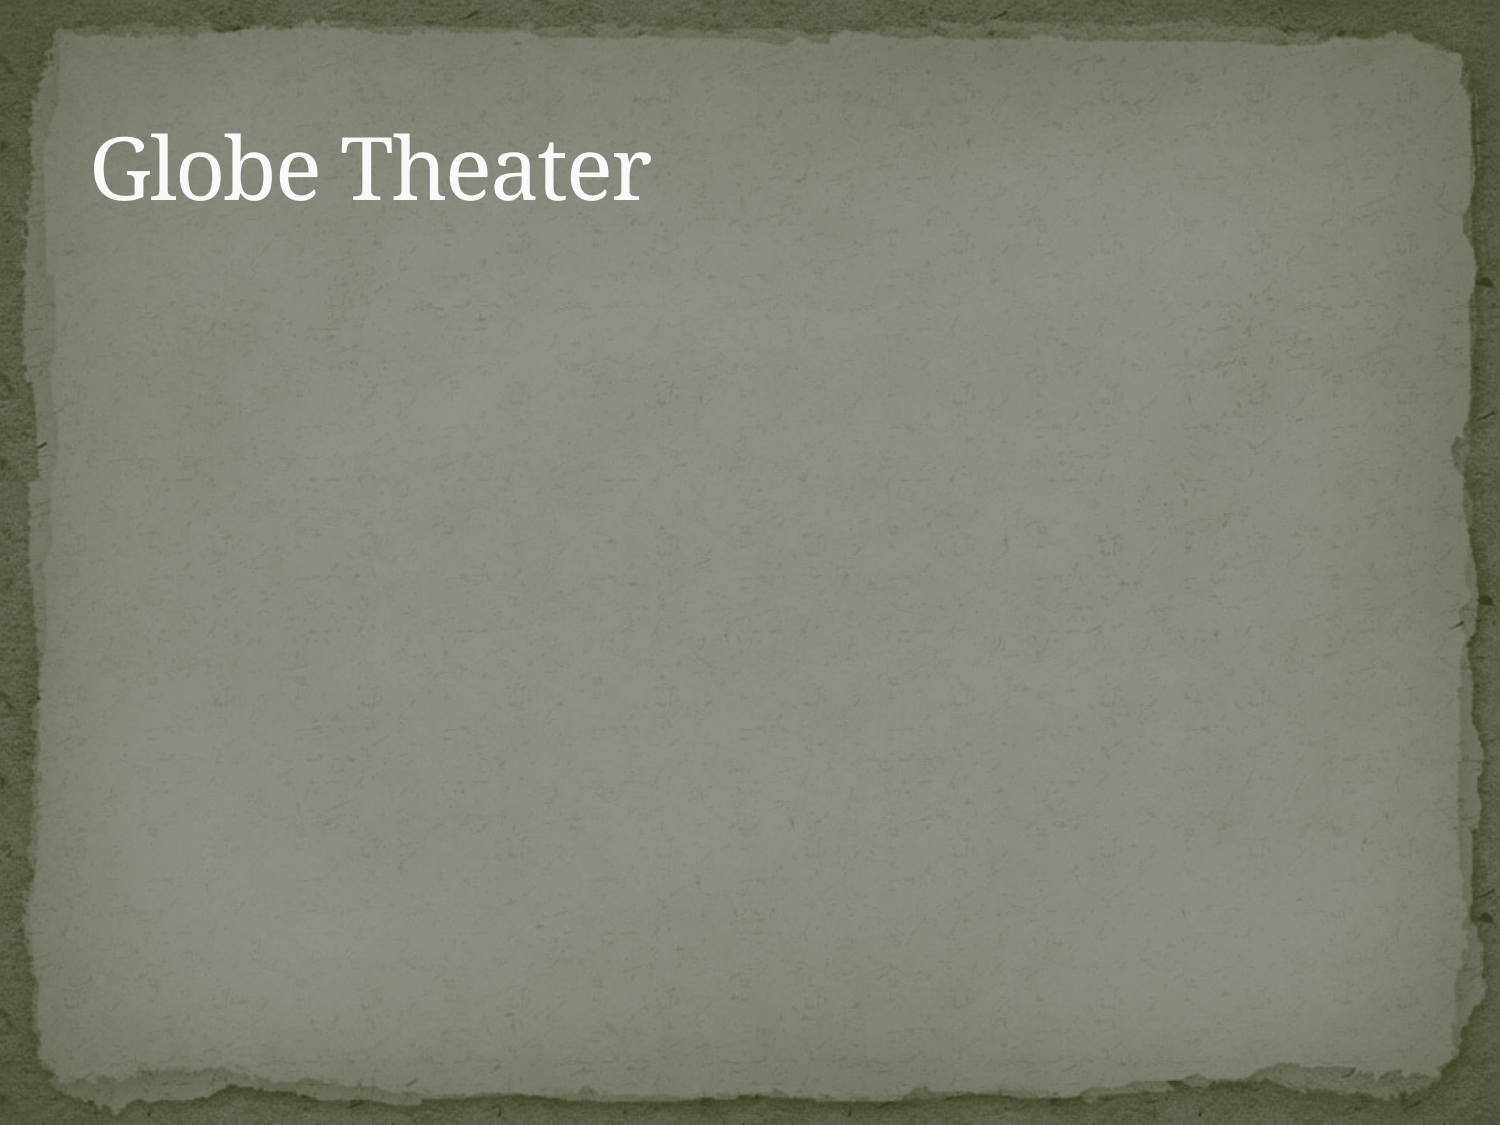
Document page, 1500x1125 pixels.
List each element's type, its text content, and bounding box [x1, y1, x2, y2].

title Globe Theater [74, 24, 1425, 225]
